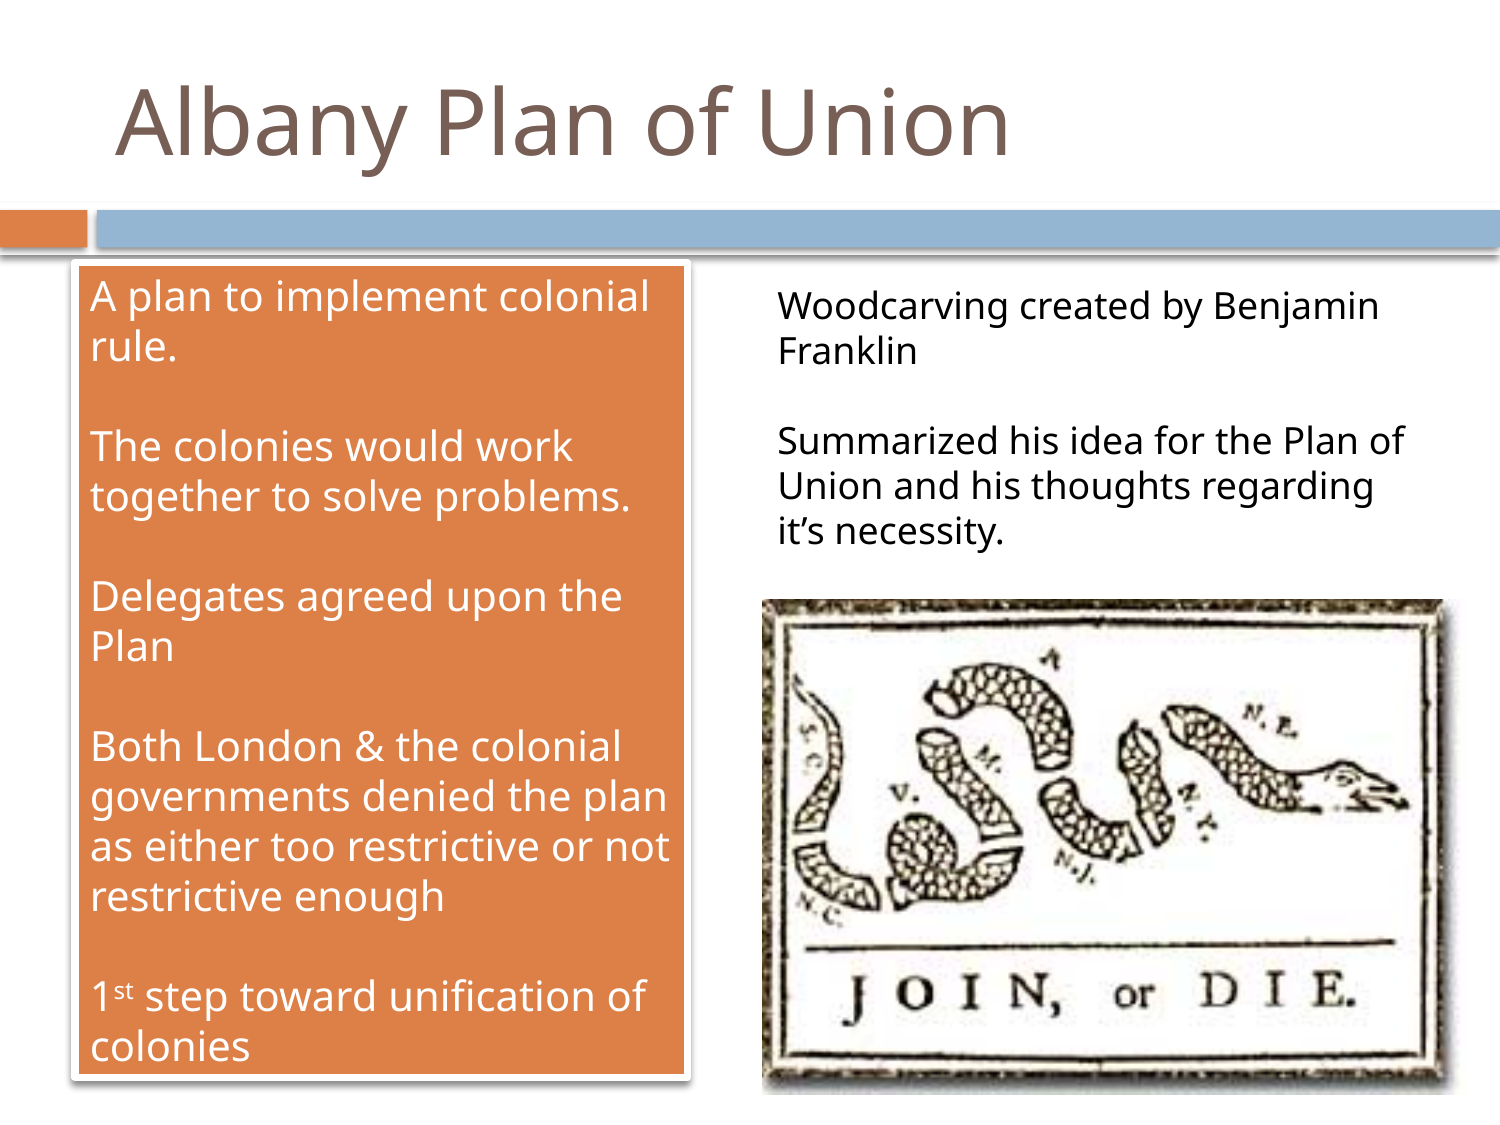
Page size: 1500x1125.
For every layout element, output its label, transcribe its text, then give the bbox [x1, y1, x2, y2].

title Albany Plan of Union [100, 37, 1438, 200]
text_box Woodcarving created by Benjamin Franklin Summarized his idea for the Plan of Union and his thoughts regarding it’s necessity. [762, 274, 1438, 560]
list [762, 599, 1466, 1096]
text_box A plan to implement colonial rule. The colonies would work together to solve problems. Delegates agreed upon the Plan Both London & the colonial governments denied the plan as either too restrictive or not restrictive enough 1st step toward unification of colonies [71, 259, 691, 1081]
